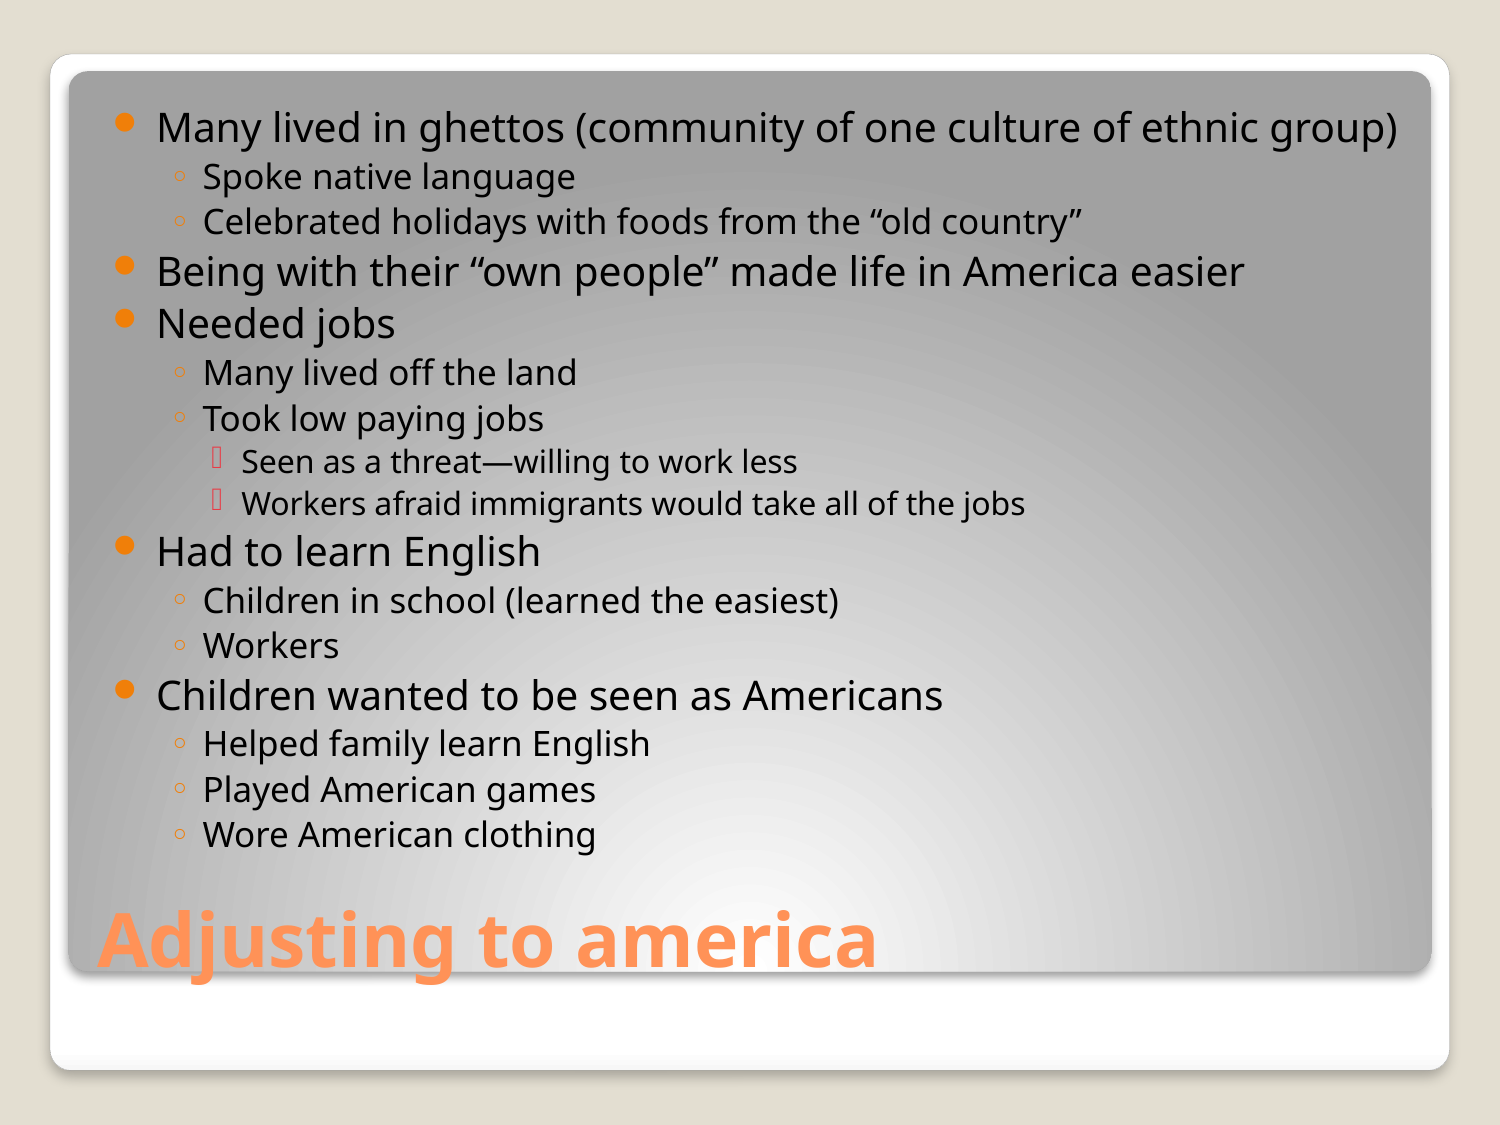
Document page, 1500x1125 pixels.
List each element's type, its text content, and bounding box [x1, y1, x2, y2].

title Adjusting to america [82, 900, 1425, 990]
list Many lived in ghettos (community of one culture of ethnic group) Spoke native language Celebrated holidays with foods from the “old country” Being with their “own people” made life in America easier Needed jobs Many lived off the land Took low paying jobs Seen as a threat—willing to work less Workers afraid immigrants would take all of the jobs Had to learn English Children in school (learned the easiest) Workers Children wanted to be seen as Americans Helped family learn English Played American games Wore American clothing [82, 86, 1425, 900]
